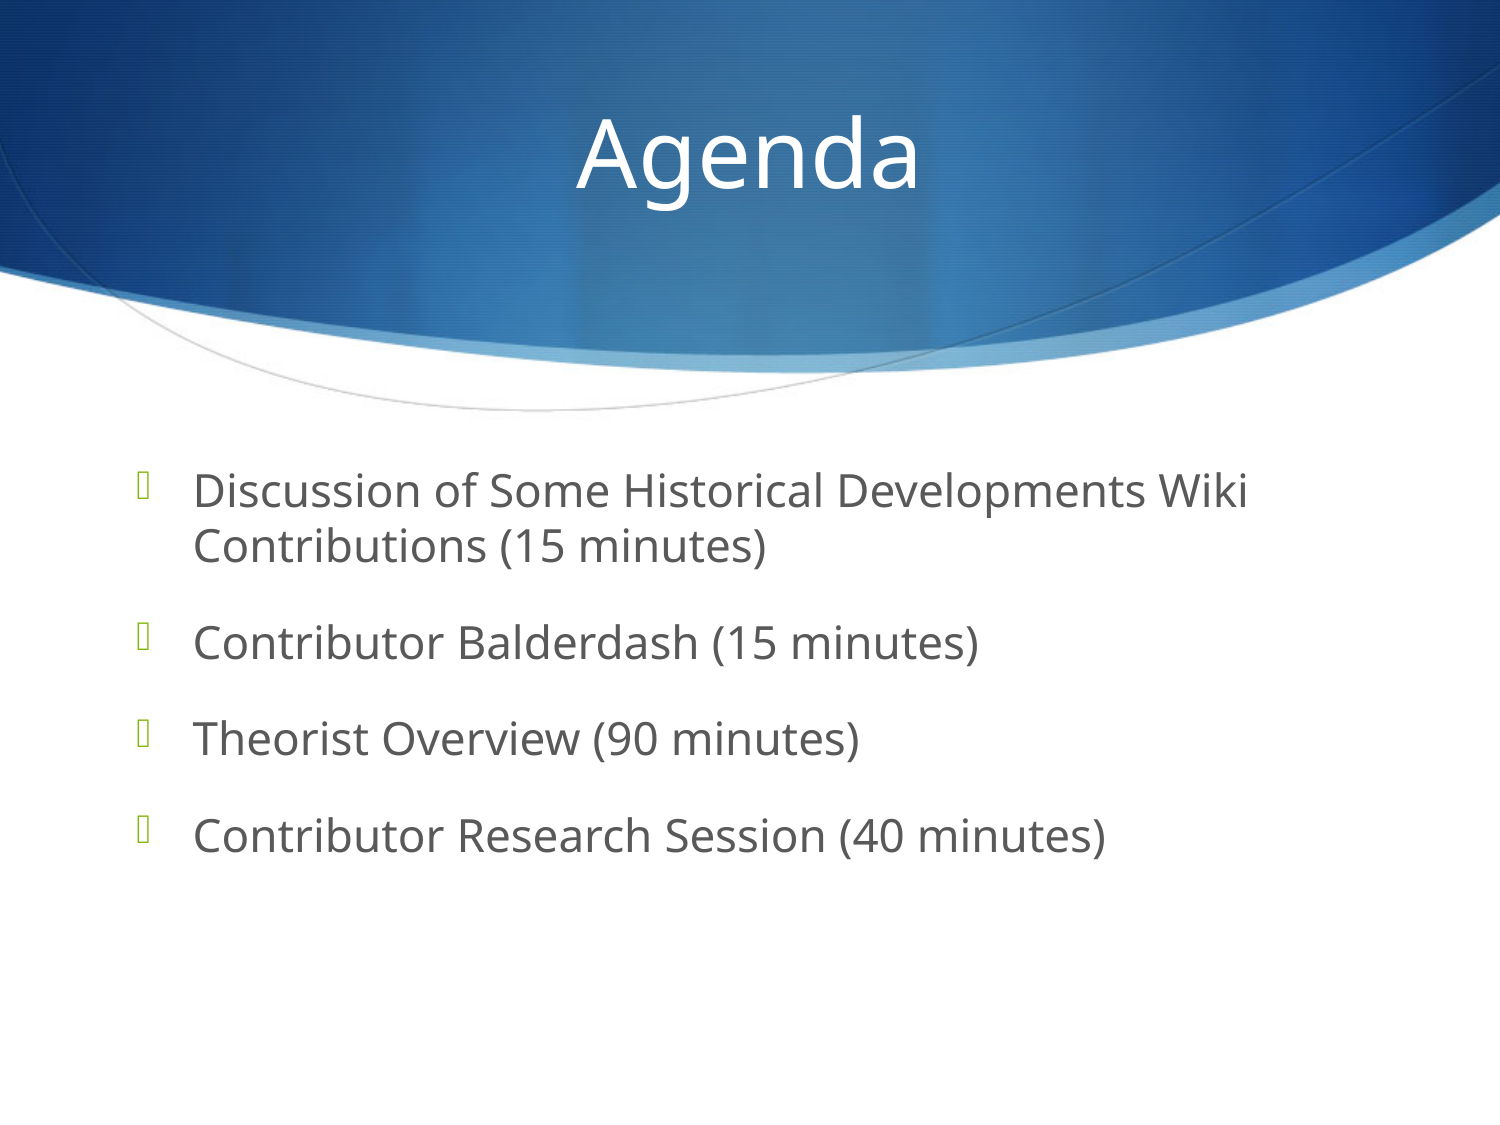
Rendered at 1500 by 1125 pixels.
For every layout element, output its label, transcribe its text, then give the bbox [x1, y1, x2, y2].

title Agenda [75, 56, 1425, 245]
picture [0, 0, 1500, 1125]
list Discussion of Some Historical Developments Wiki Contributions (15 minutes) Contributor Balderdash (15 minutes) Theorist Overview (90 minutes) Contributor Research Session (40 minutes) [121, 454, 1379, 991]
